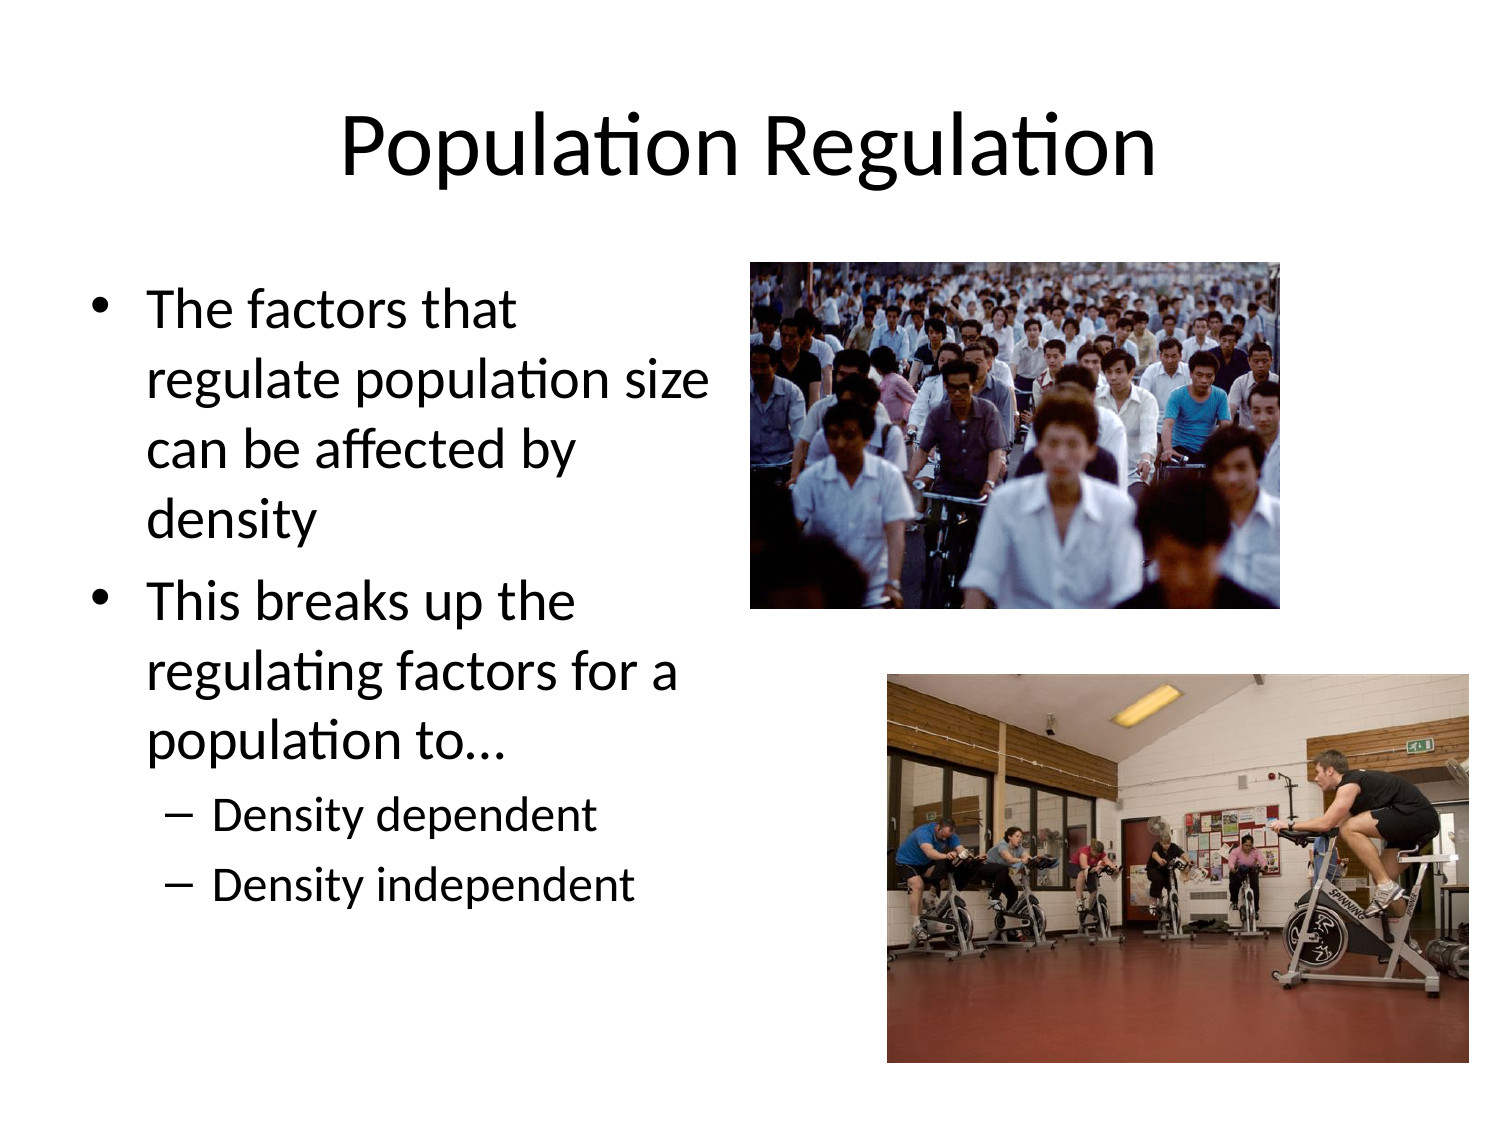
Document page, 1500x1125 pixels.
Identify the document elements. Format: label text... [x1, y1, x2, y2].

picture [749, 262, 1280, 609]
list The factors that regulate population size can be affected by density This breaks up the regulating factors for a population to… Density dependent Density independent [75, 262, 738, 1005]
picture [887, 674, 1469, 1063]
title Population Regulation [75, 45, 1425, 233]
